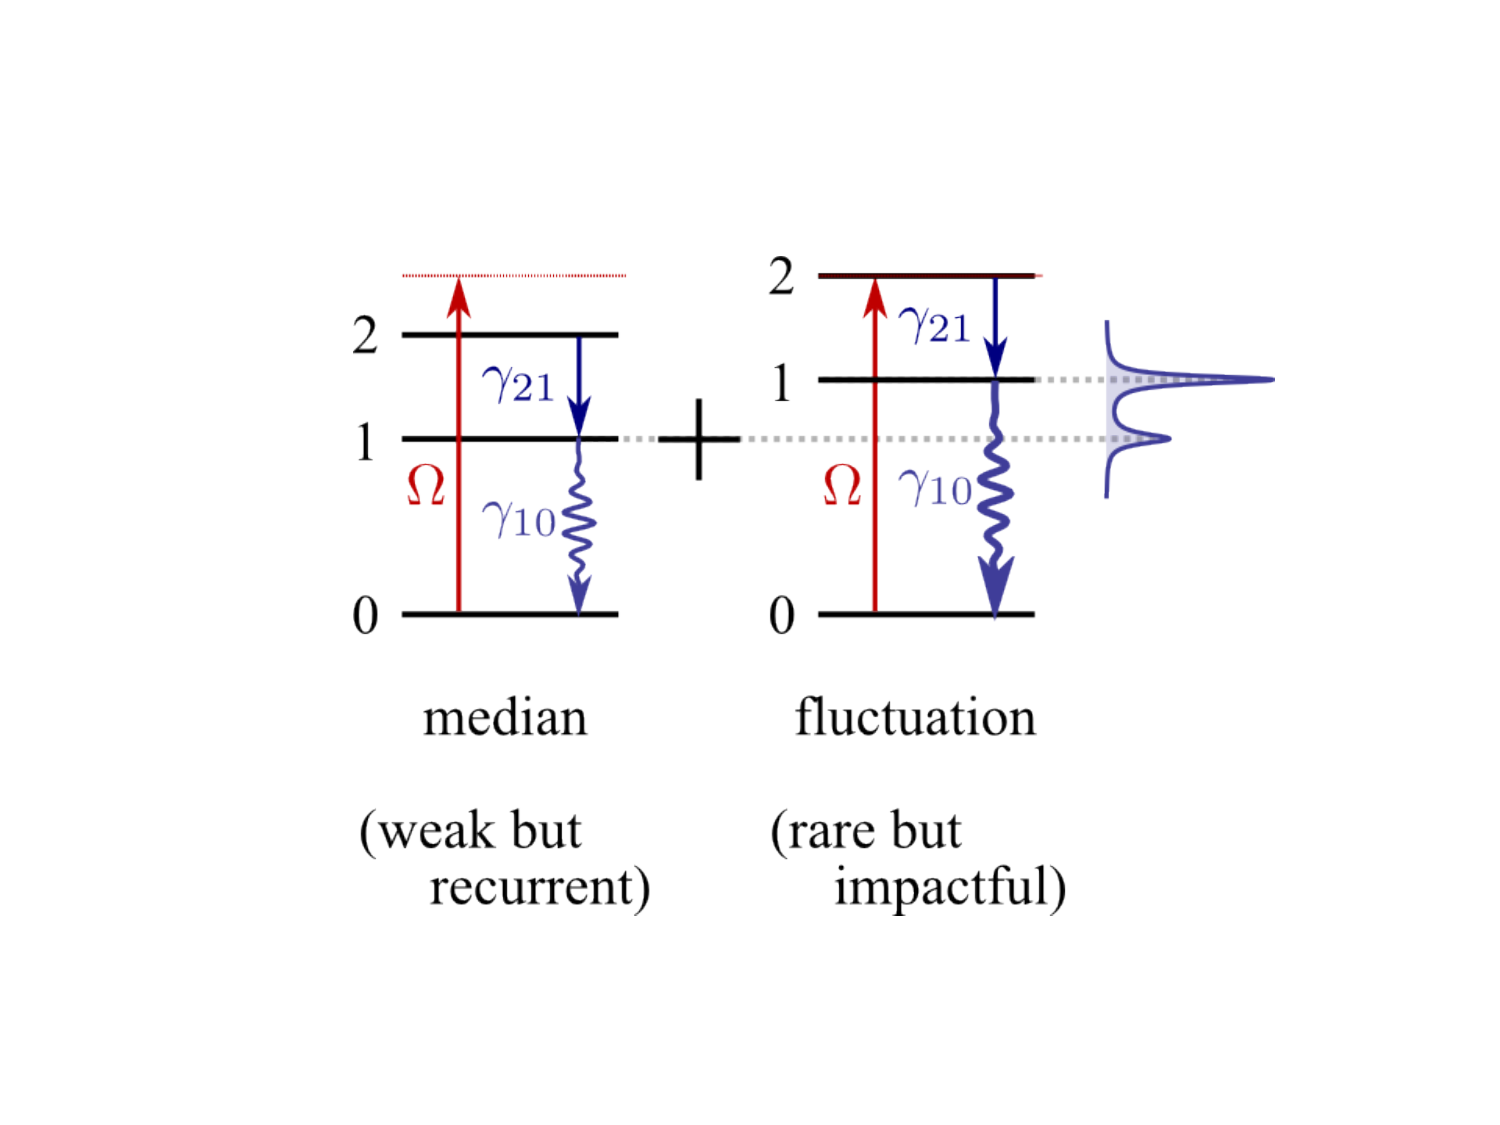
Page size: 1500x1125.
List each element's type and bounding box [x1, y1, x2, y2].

picture [353, 256, 1276, 916]
